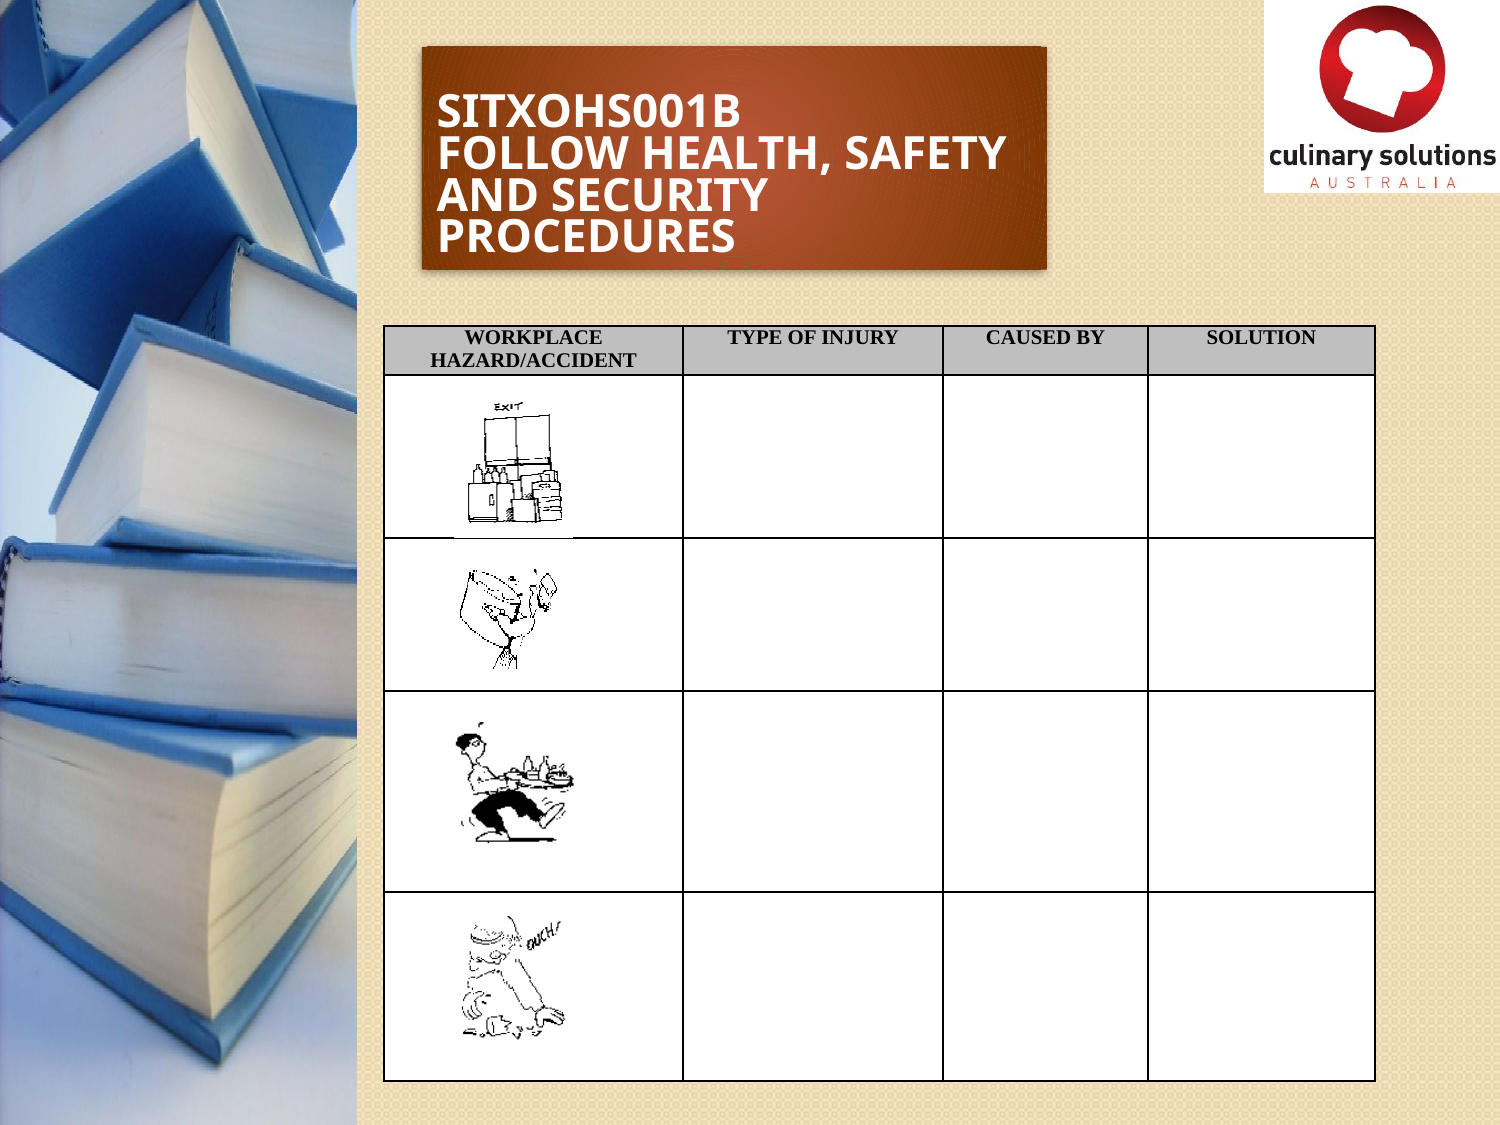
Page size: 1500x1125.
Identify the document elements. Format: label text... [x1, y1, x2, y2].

table_header CAUSED BY [944, 327, 1147, 374]
table_cell [385, 692, 682, 891]
table_cell [1149, 692, 1374, 891]
table_cell [684, 692, 942, 891]
table_cell [385, 539, 682, 690]
table_cell [385, 376, 682, 537]
picture [454, 550, 564, 669]
picture [442, 904, 573, 1054]
table_cell [684, 893, 942, 1080]
table_header WORKPLACE HAZARD/ACCIDENT [385, 327, 682, 374]
table_cell [1149, 539, 1374, 690]
table_header TYPE OF INJURY [684, 327, 942, 374]
picture [454, 396, 573, 539]
table_cell [385, 893, 682, 1080]
picture [1263, 0, 1500, 193]
title SITXOHS001B Follow HEALTH, SAFETY AND SECURITY PROCEDURES [421, 46, 1047, 270]
table_cell [684, 539, 942, 690]
table_cell [944, 692, 1147, 891]
picture [430, 703, 587, 869]
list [0, 0, 357, 1125]
table_cell [684, 376, 942, 537]
table_cell [1149, 893, 1374, 1080]
table_cell [944, 539, 1147, 690]
table_header SOLUTION [1149, 327, 1374, 374]
table_cell [944, 893, 1147, 1080]
table_cell [944, 376, 1147, 537]
table_cell [1149, 376, 1374, 537]
